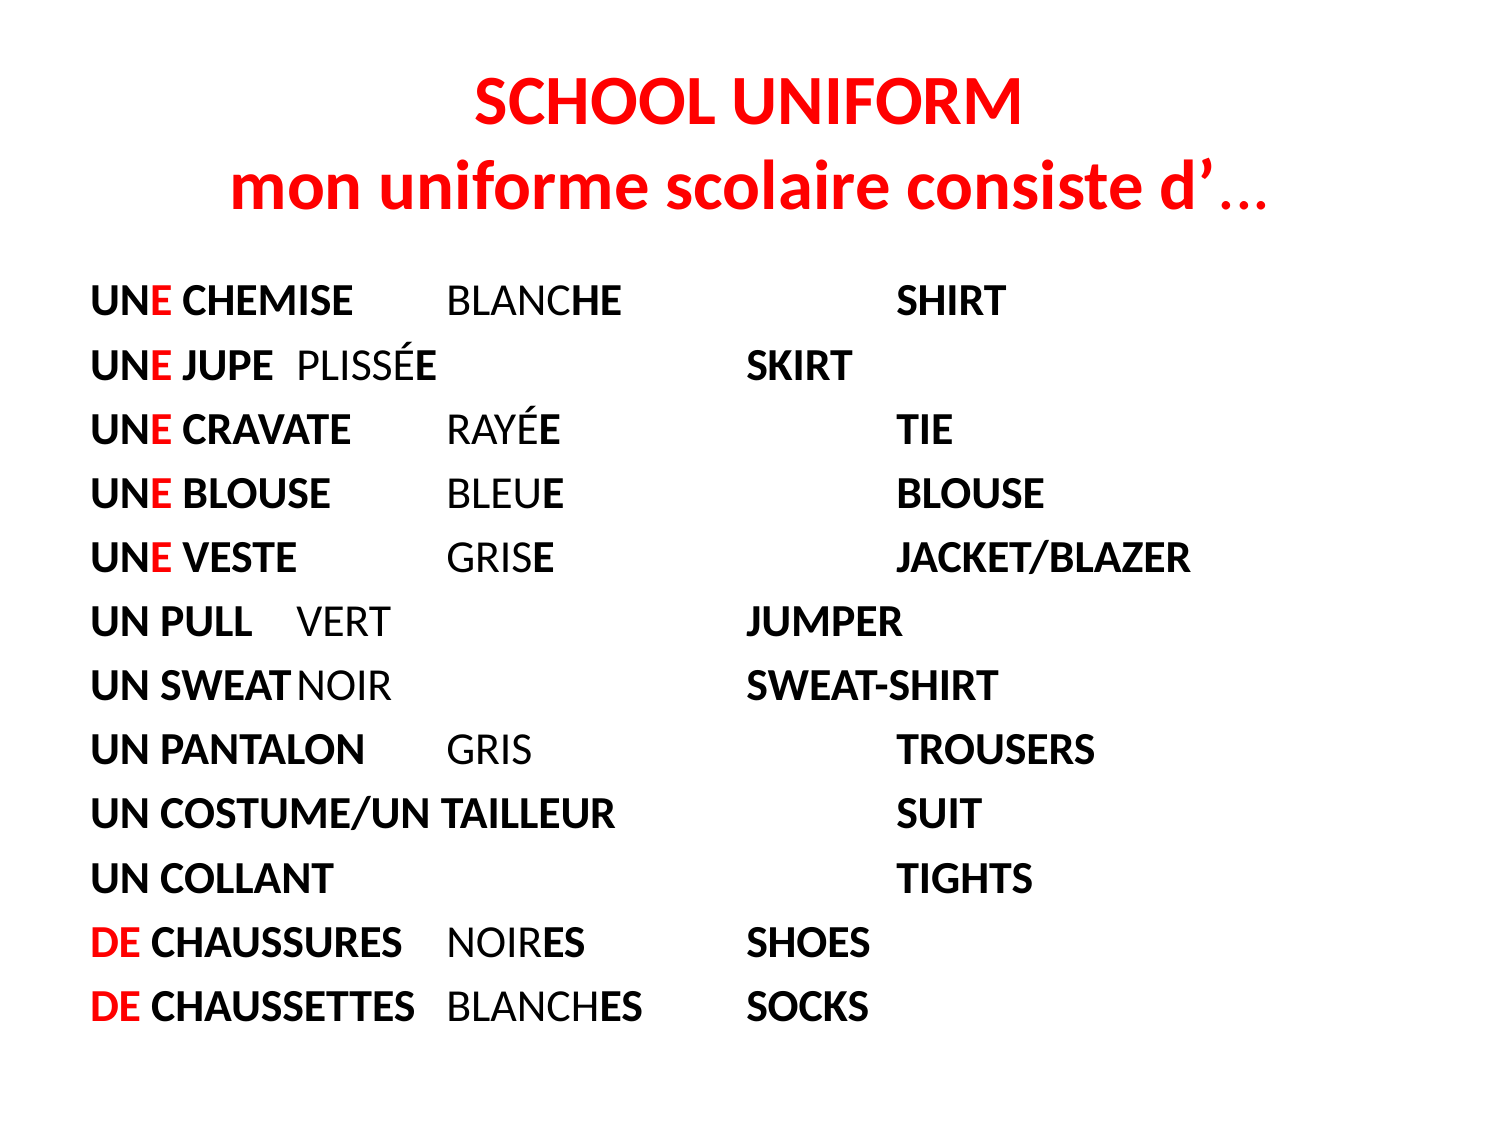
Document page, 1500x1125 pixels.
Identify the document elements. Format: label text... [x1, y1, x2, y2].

title SCHOOL UNIFORM mon uniforme scolaire consiste d’... [75, 45, 1425, 233]
list UNE CHEMISE BLANCHE SHIRT UNE JUPE PLISSÉE SKIRT UNE CRAVATE RAYÉE TIE UNE BLOUSE BLEUE BLOUSE UNE VESTE GRISE JACKET/BLAZER UN PULL VERT JUMPER UN SWEAT NOIR SWEAT-SHIRT UN PANTALON GRIS TROUSERS UN COSTUME/UN TAILLEUR SUIT UN COLLANT TIGHTS DE CHAUSSURES NOIRES SHOES DE CHAUSSETTES BLANCHES SOCKS [75, 262, 1425, 1005]
